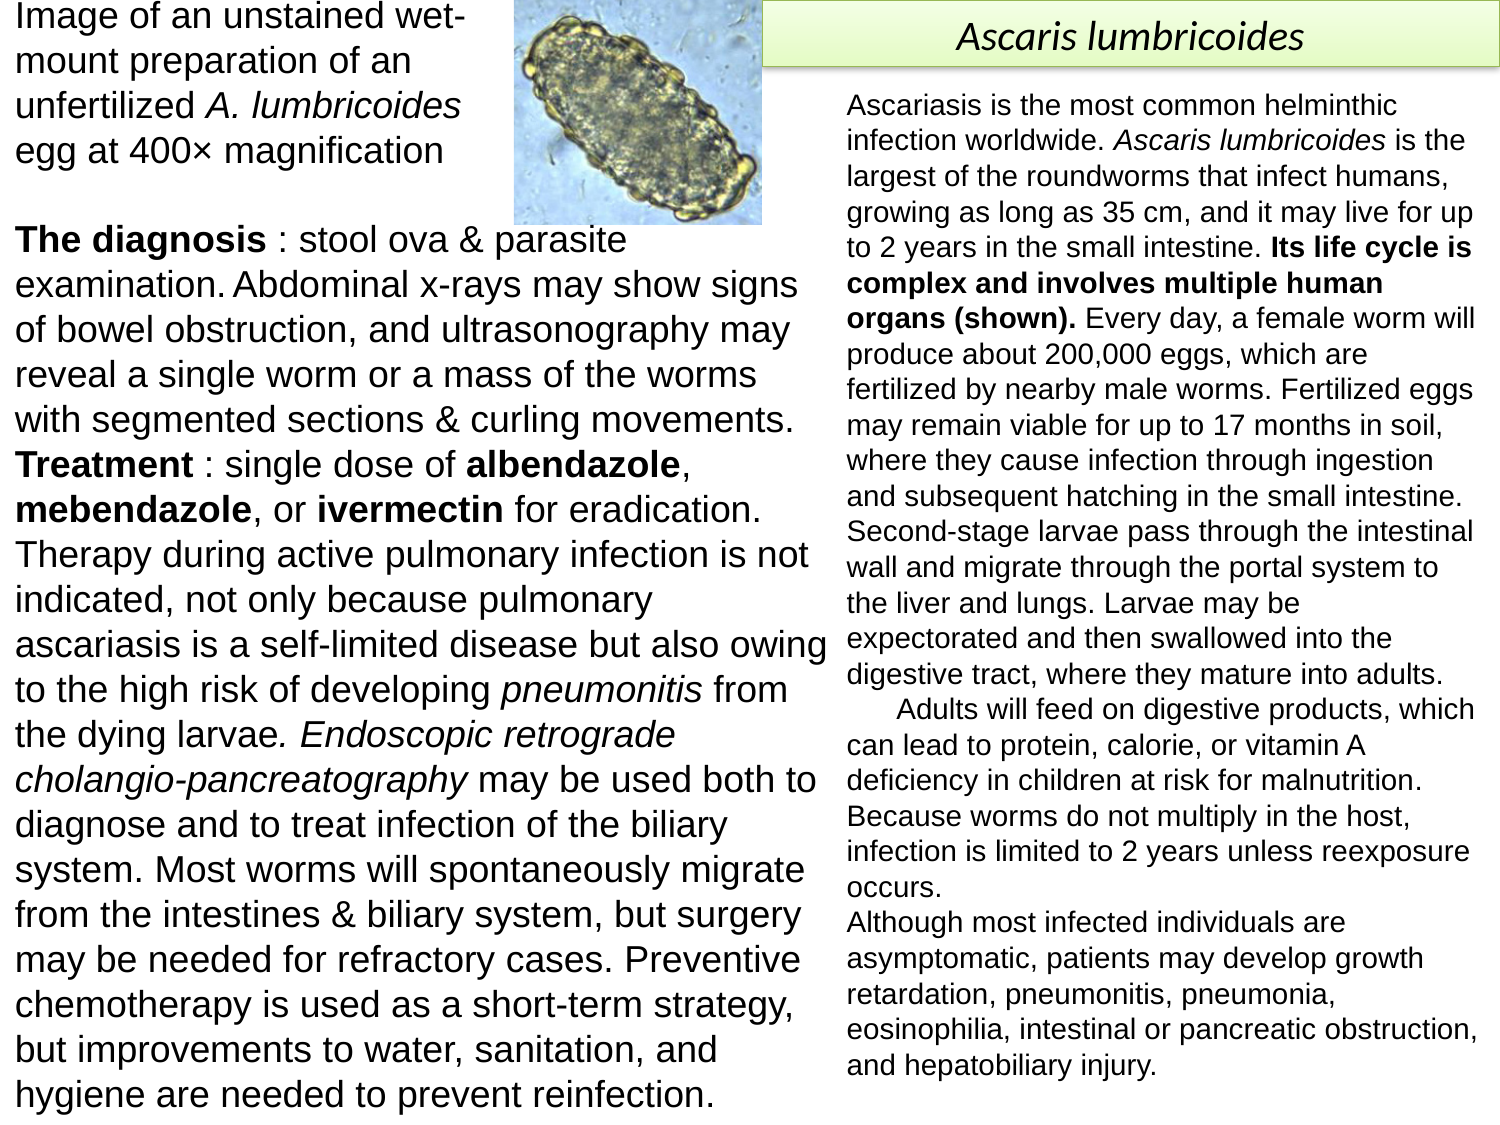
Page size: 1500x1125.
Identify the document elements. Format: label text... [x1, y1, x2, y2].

text_box Image of an unstained wet- mount preparation of an unfertilized A. lumbricoides egg at 400× magnification [0, 0, 511, 179]
title Ascaris lumbricoides [764, 0, 1500, 67]
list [513, 0, 762, 225]
list Ascariasis is the most common helminthic infection worldwide. Ascaris lumbricoides is the largest of the roundworms that infect humans, growing as long as 35 cm, and it may live for up to 2 years in the small intestine. Its life cycle is complex and involves multiple human organs (shown). Every day, a female worm will produce about 200,000 eggs, which are fertilized by nearby male worms. Fertilized eggs may remain viable for up to 17 months in soil, where they cause infection through ingestion and subsequent hatching in the small intestine. Second-stage larvae pass through the intestinal wall and migrate through the portal system to the liver and lungs. Larvae may be expectorated and then swallowed into the digestive tract, where they mature into adults. Adults will feed on digestive products, which can lead to protein, calorie, or vitamin A deficiency in children at risk for malnutrition. Because worms do not multiply in the host, infection is limited to 2 years unless reexposure occurs. Although most infected individuals are asymptomatic, patients may develop growth retardation, pneumonitis, pneumonia, eosinophilia, intestinal or pancreatic obstruction, and hepatobiliary injury. [831, 78, 1495, 1125]
text_box The diagnosis : stool ova & parasite examination. Abdominal x-rays may show signs of bowel obstruction, and ultrasonography may reveal a single worm or a mass of the worms with segmented sections & curling movements. Treatment : single dose of albendazole, mebendazole, or ivermectin for eradication. Therapy during active pulmonary infection is not indicated, not only because pulmonary ascariasis is a self-limited disease but also owing to the high risk of developing pneumonitis from the dying larvae. Endoscopic retrograde cholangio-pancreatography may be used both to diagnose and to treat infection of the biliary system. Most worms will spontaneously migrate from the intestines & biliary system, but surgery may be needed for refractory cases. Preventive chemotherapy is used as a short-term strategy, but improvements to water, sanitation, and hygiene are needed to prevent reinfection. [0, 208, 845, 1123]
